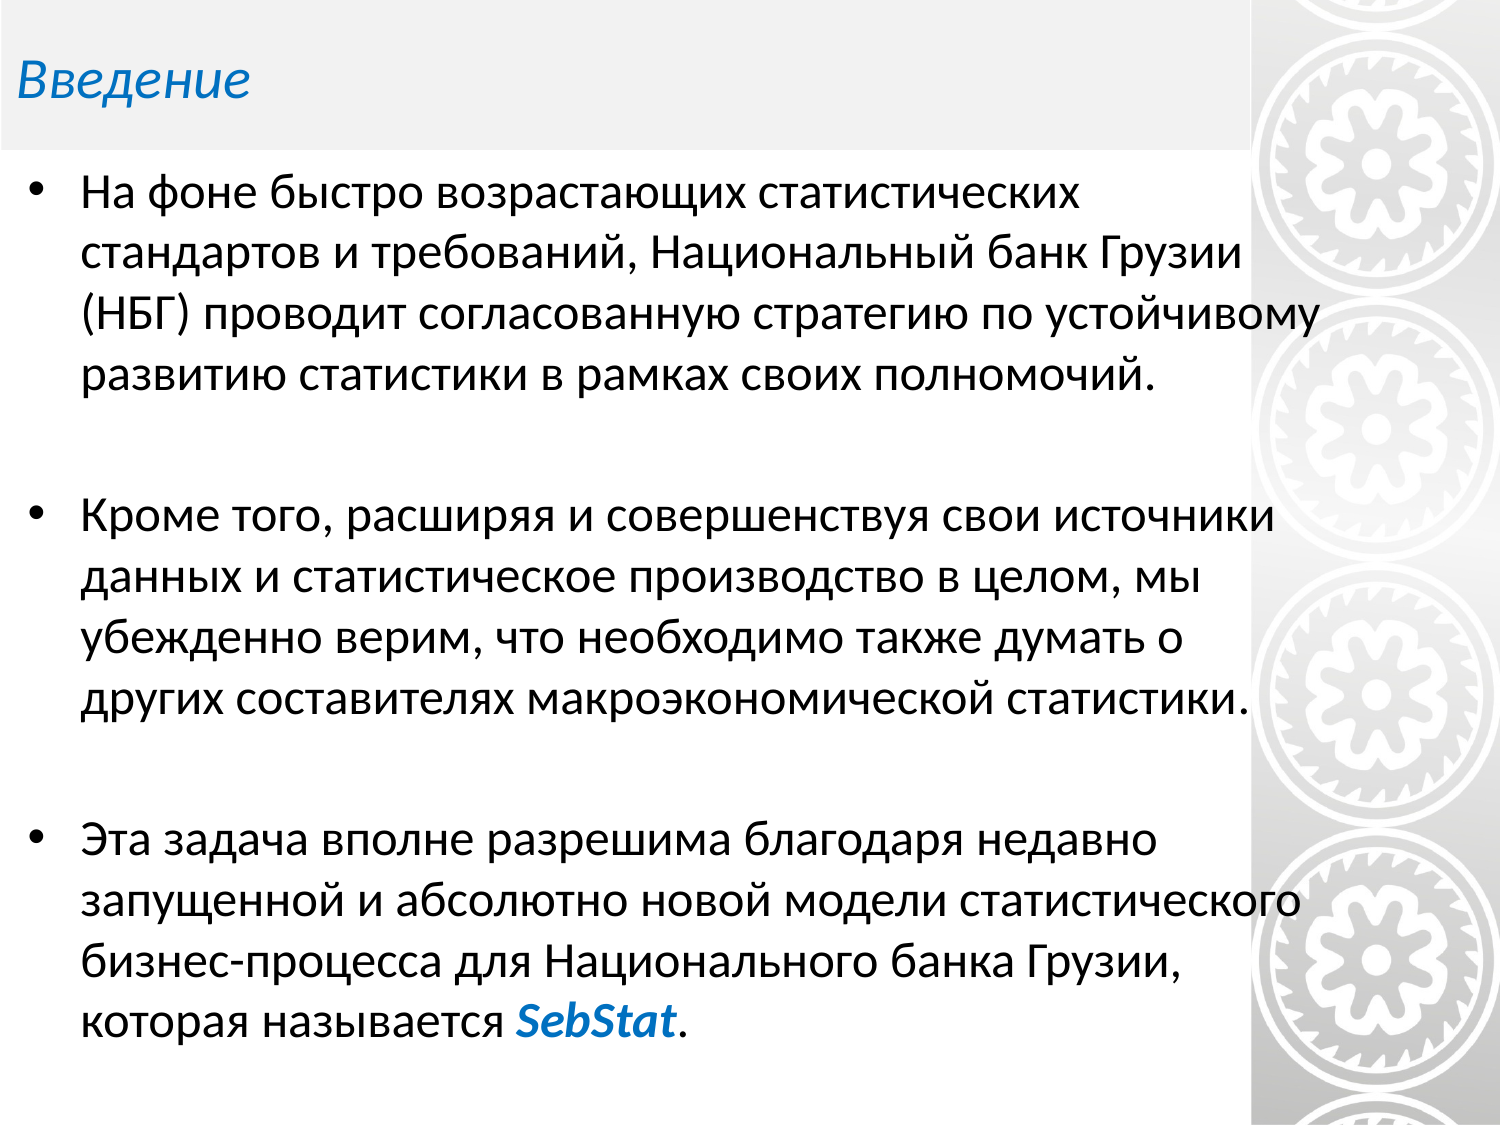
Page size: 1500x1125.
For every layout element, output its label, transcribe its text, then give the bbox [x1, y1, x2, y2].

picture [0, 0, 1500, 1125]
title Введение [1, 0, 1250, 150]
list На фоне быстро возрастающих статистических стандартов и требований, Национальный банк Грузии (НБГ) проводит согласованную стратегию по устойчивому развитию статистики в рамках своих полномочий. Кроме того, расширяя и совершенствуя свои источники данных и статистическое производство в целом, мы убежденно верим, что необходимо также думать о других составителях макроэкономической статистики. Эта задача вполне разрешима благодаря недавно запущенной и абсолютно новой модели статистического бизнес-процесса для Национального банка Грузии, которая называется SebStat. [12, 149, 1338, 1075]
